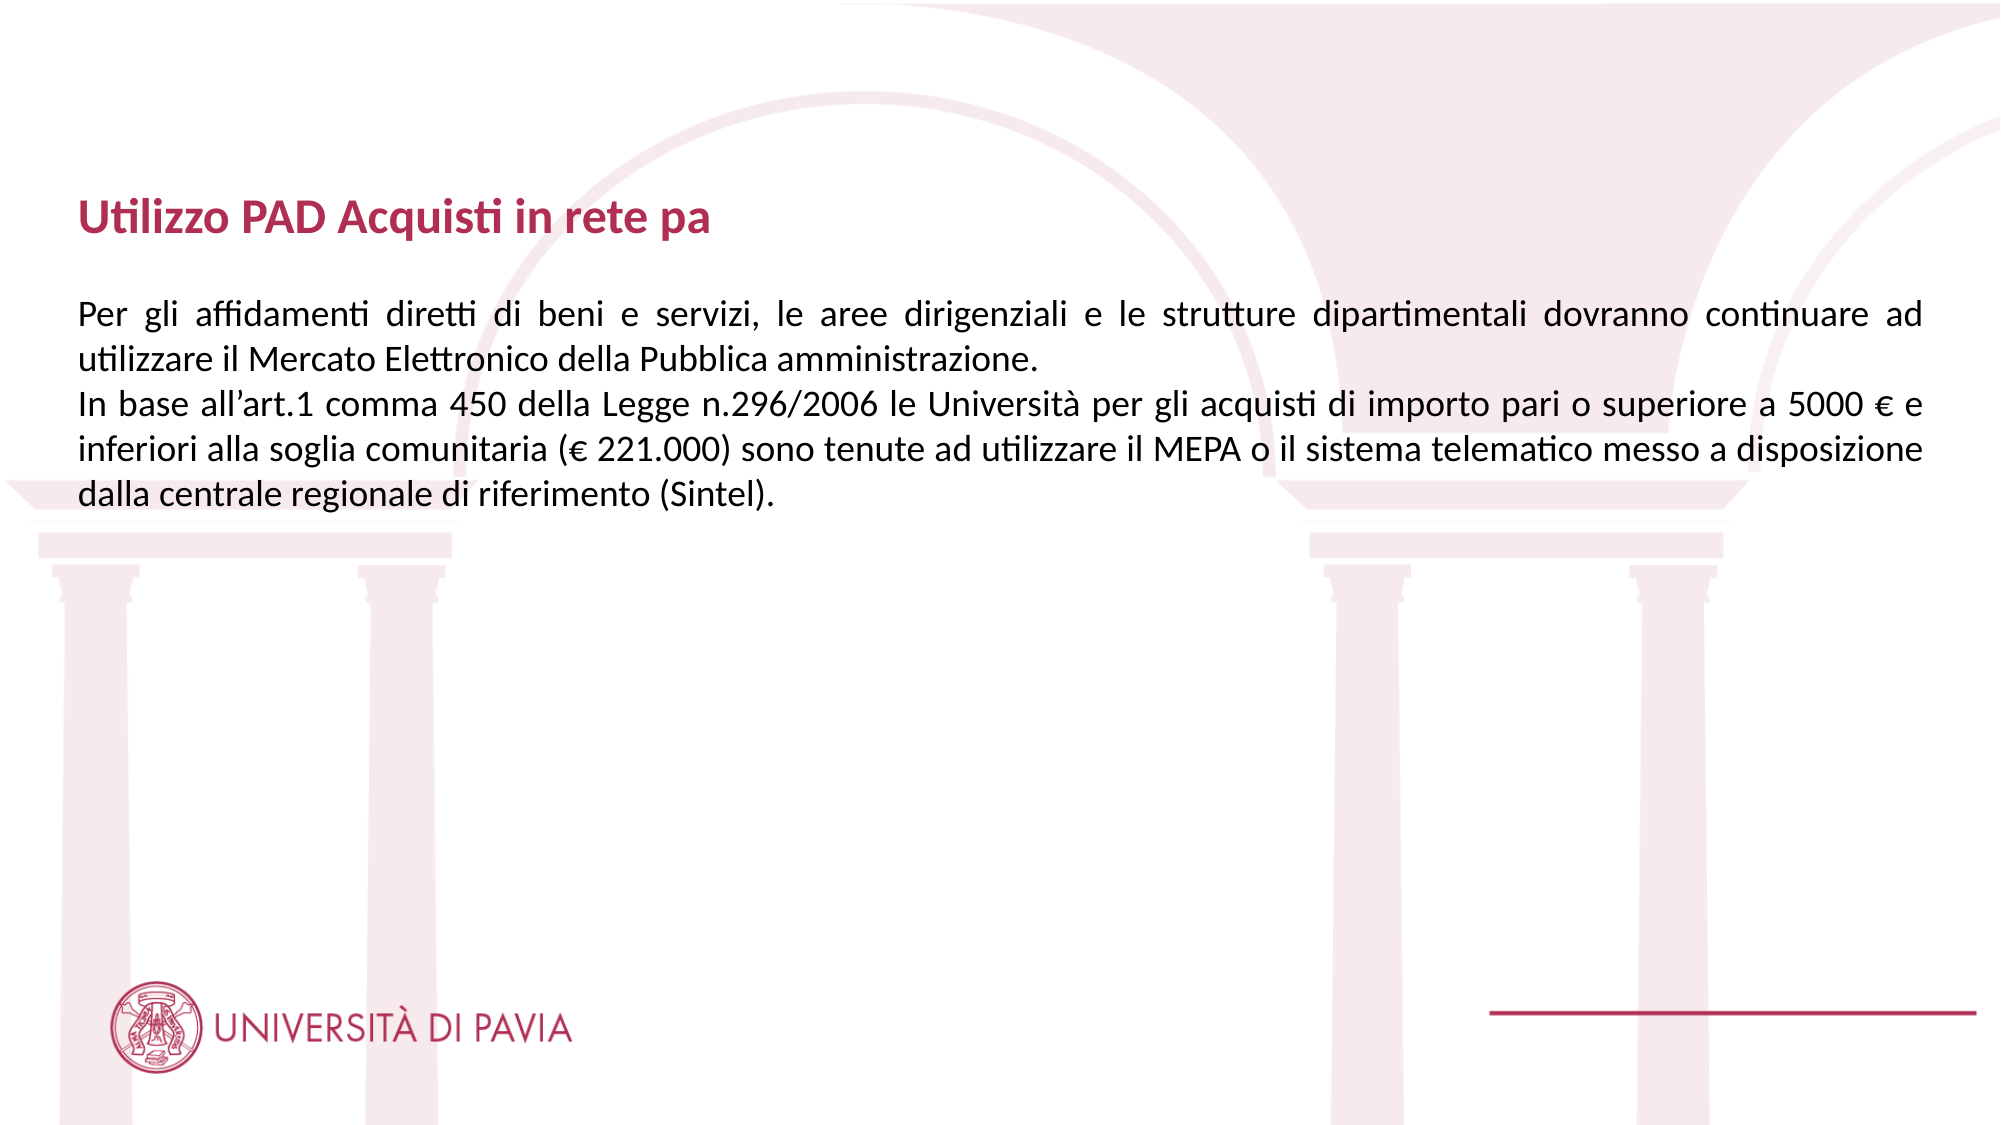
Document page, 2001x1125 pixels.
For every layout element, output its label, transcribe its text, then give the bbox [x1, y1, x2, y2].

picture [0, 0, 2001, 1125]
text_box Utilizzo PAD Acquisti in rete pa Per gli affidamenti diretti di beni e servizi, le aree dirigenziali e le strutture dipartimentali dovranno continuare ad utilizzare il Mercato Elettronico della Pubblica amministrazione. In base all’art.1 comma 450 della Legge n.296/2006 le Università per gli acquisti di importo pari o superiore a 5000 € e inferiori alla soglia comunitaria (€ 221.000) sono tenute ad utilizzare il MEPA o il sistema telematico messo a disposizione dalla centrale regionale di riferimento (Sintel). [63, 56, 1941, 627]
